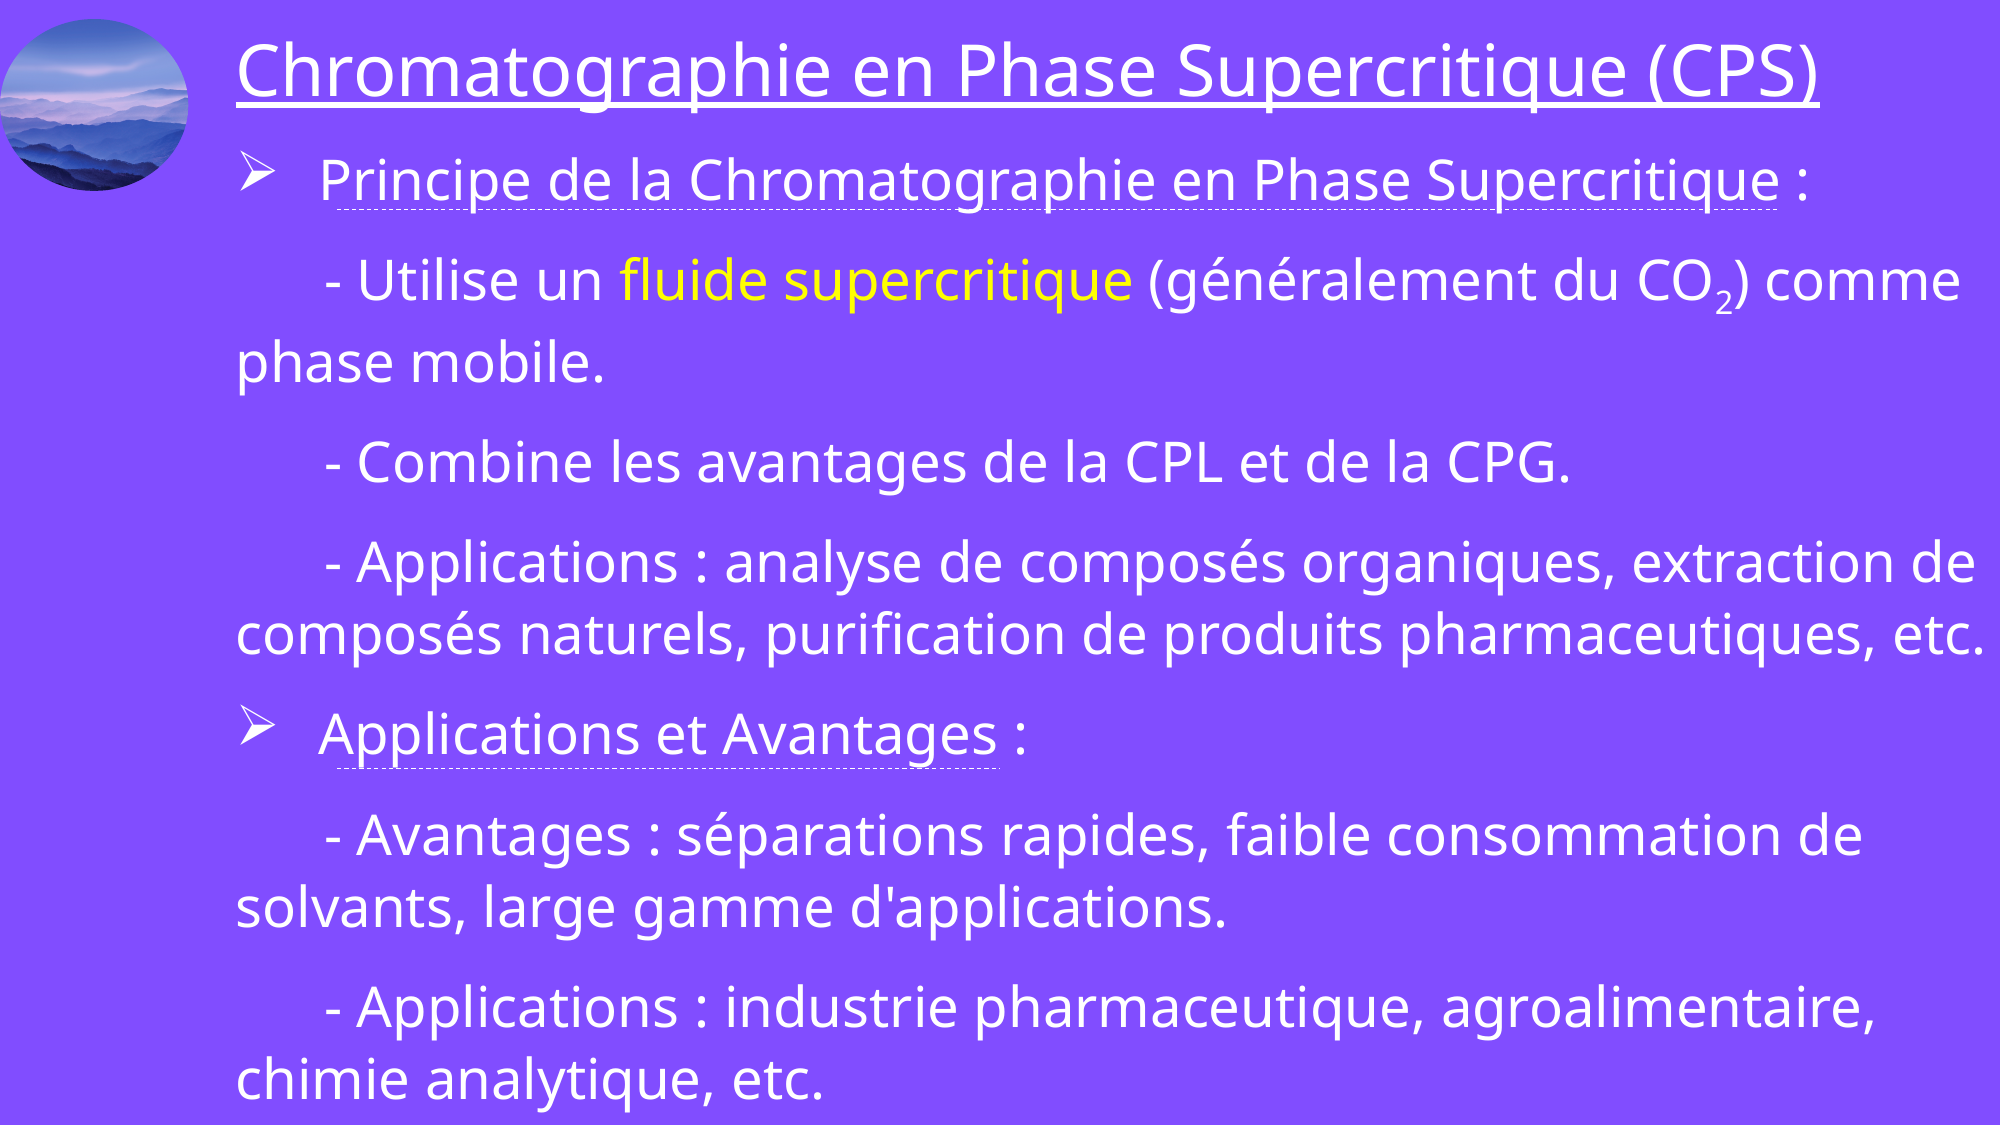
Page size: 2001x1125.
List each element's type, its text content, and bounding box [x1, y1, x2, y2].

subtitle Chromatographie en Phase Supercritique (CPS) Principe de la Chromatographie en Phase Supercritique : - Utilise un fluide supercritique (généralement du CO2) comme phase mobile. - Combine les avantages de la CPL et de la CPG. - Applications : analyse de composés organiques, extraction de composés naturels, purification de produits pharmaceutiques, etc. Applications et Avantages : - Avantages : séparations rapides, faible consommation de solvants, large gamme d'applications. - Applications : industrie pharmaceutique, agroalimentaire, chimie analytique, etc. [235, 19, 2000, 1125]
picture [0, 18, 189, 191]
